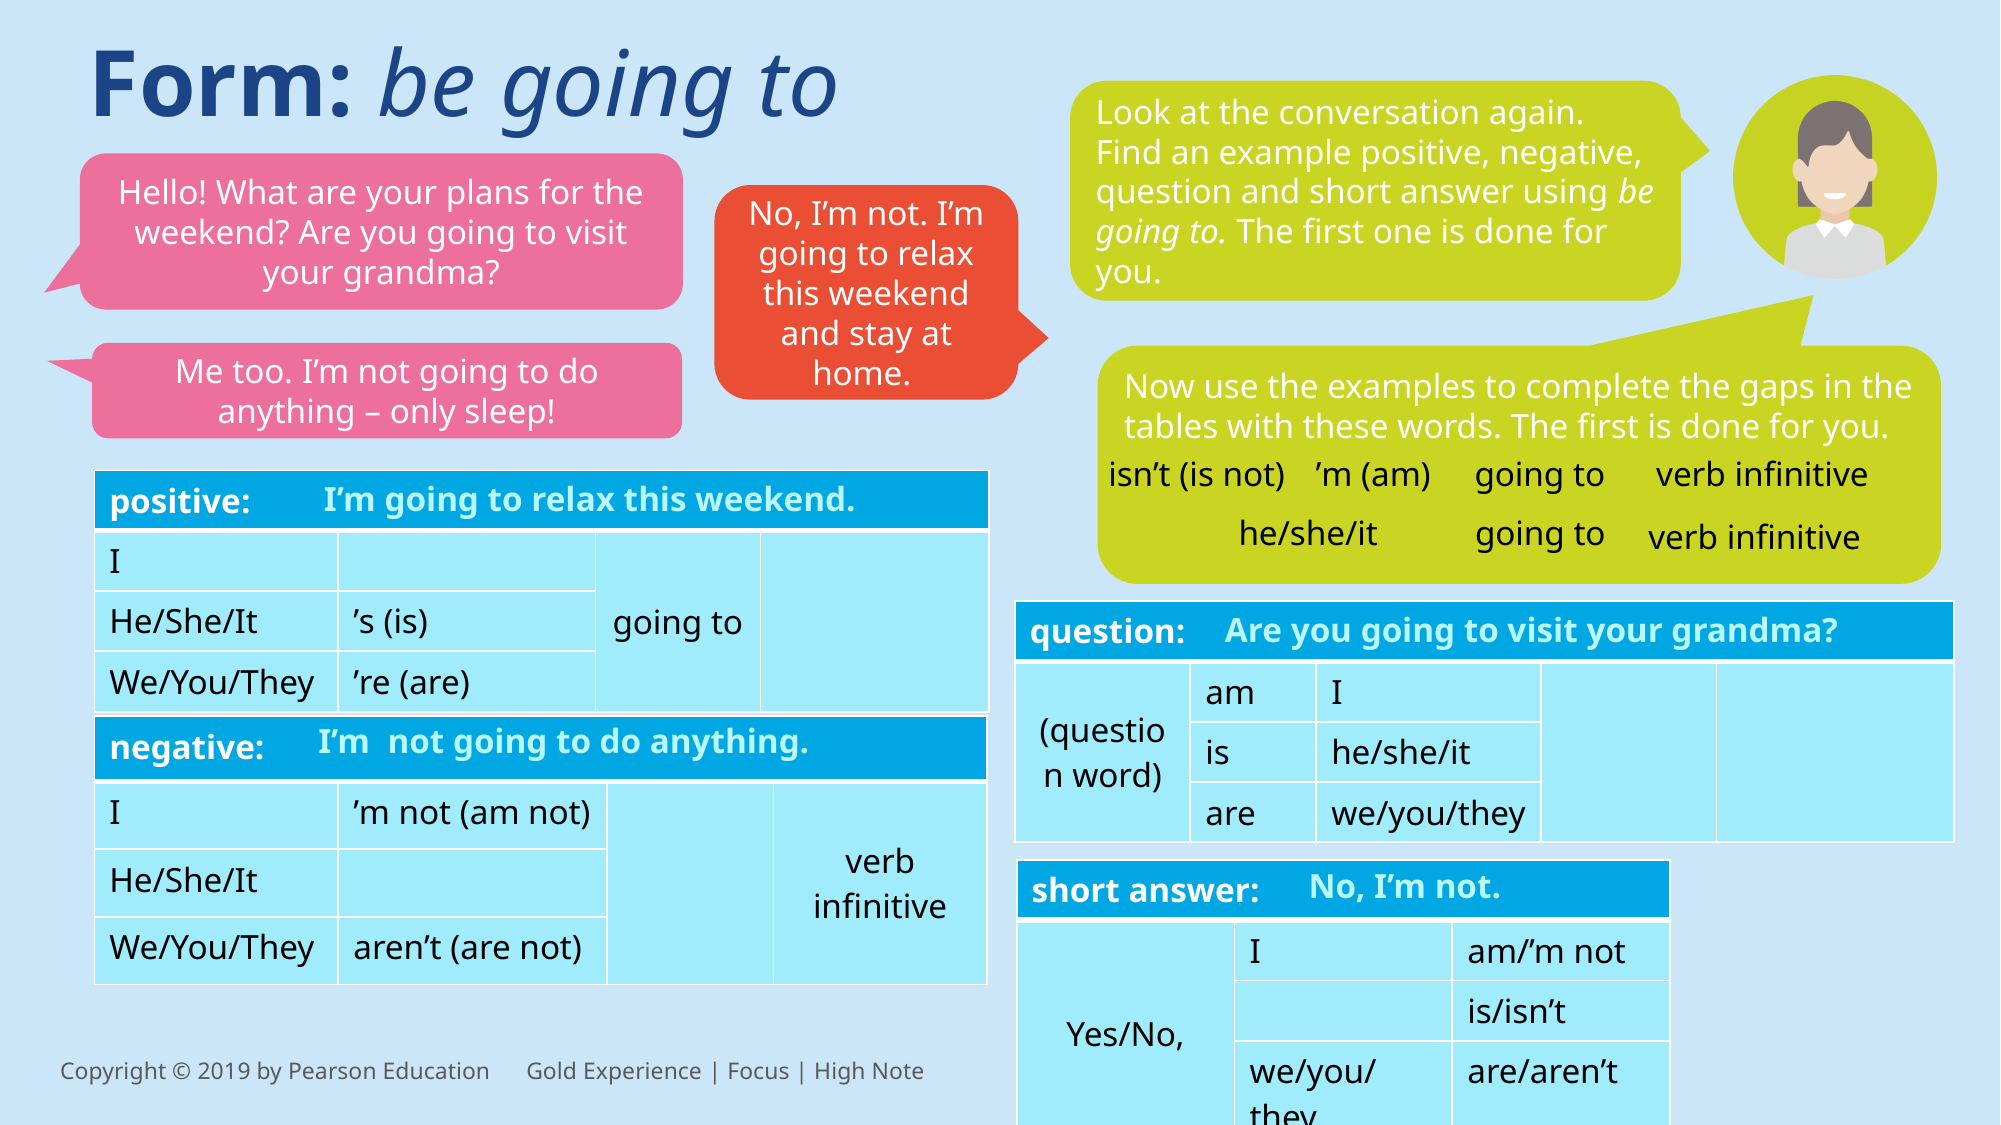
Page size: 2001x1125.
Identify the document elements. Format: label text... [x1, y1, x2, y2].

text_box isn’t (is not) [1093, 445, 1301, 501]
text_box going to [1459, 446, 1621, 501]
table_cell we/you/they [1235, 1042, 1451, 1125]
table_cell he/she/it [1317, 723, 1540, 781]
table_cell We/You/They [95, 652, 337, 711]
table_cell ’m not (am not) [339, 784, 606, 848]
text_box Hello! What are your plans for the weekend? Are you going to visit your grandma? [42, 151, 686, 312]
table_cell I [95, 784, 337, 848]
text_box Now use the examples to complete the gaps in the tables with these words. The first is done for you. [1095, 293, 1944, 586]
text_box I’m going to relax this weekend. [309, 470, 978, 525]
text_box going to [1460, 504, 1621, 560]
table_cell going to [596, 533, 760, 711]
text_box ’m (am) [1301, 445, 1446, 501]
text_box verb infinitive [1633, 508, 1877, 564]
footer Copyright © 2019 by Pearson Education Gold Experience | Focus | High Note [45, 1040, 1084, 1101]
table_cell He/She/It [95, 850, 337, 916]
table_header negative: [95, 717, 986, 779]
table_cell [1717, 664, 1953, 841]
picture [1733, 75, 1937, 280]
text_box verb infinitive [1641, 445, 1885, 501]
table_cell He/She/It [95, 592, 337, 650]
table_cell am/’m not [1453, 923, 1669, 980]
table_cell am [1191, 664, 1315, 721]
table_cell is [1191, 723, 1315, 781]
table_cell We/You/They [95, 918, 337, 984]
table_cell [1542, 664, 1716, 841]
table_cell ’s (is) [339, 592, 595, 650]
table_cell are/aren’t [1453, 1042, 1669, 1125]
table_cell (question word) [1016, 664, 1189, 841]
text_box Look at the conversation again. Find an example positive, negative, question and short answer using be going to. The first one is done for you. [1067, 78, 1713, 303]
title Form: be going to [73, 29, 1827, 245]
table_cell I [1317, 664, 1540, 721]
table_cell are [1191, 783, 1315, 841]
table_cell is/isn’t [1453, 981, 1669, 1040]
text_box Are you going to visit your grandma? [1210, 601, 1879, 657]
table_cell [1235, 981, 1451, 1040]
table_cell I [95, 533, 337, 590]
table_cell ’re (are) [339, 652, 595, 711]
table_header short answer: [1018, 861, 1669, 917]
table_cell verb infinitive [774, 784, 986, 984]
table_header question: [1016, 602, 1953, 659]
table_cell aren’t (are not) [339, 918, 606, 984]
text_box he/she/it [1223, 504, 1393, 559]
table_cell [339, 533, 595, 590]
table_cell I [1235, 923, 1451, 980]
table_cell [761, 533, 988, 711]
table_cell [608, 784, 773, 984]
table_cell Yes/No, [1018, 923, 1234, 1125]
table_cell we/you/they [1317, 783, 1540, 841]
text_box No, I’m not. I’m going to relax this weekend and stay at home. [712, 182, 1051, 402]
text_box I’m not going to do anything. [303, 712, 972, 768]
table_header positive: [95, 471, 988, 528]
text_box No, I’m not. [1293, 858, 1962, 913]
table_cell [339, 850, 606, 916]
text_box Me too. I’m not going to do anything – only sleep! [44, 340, 685, 441]
